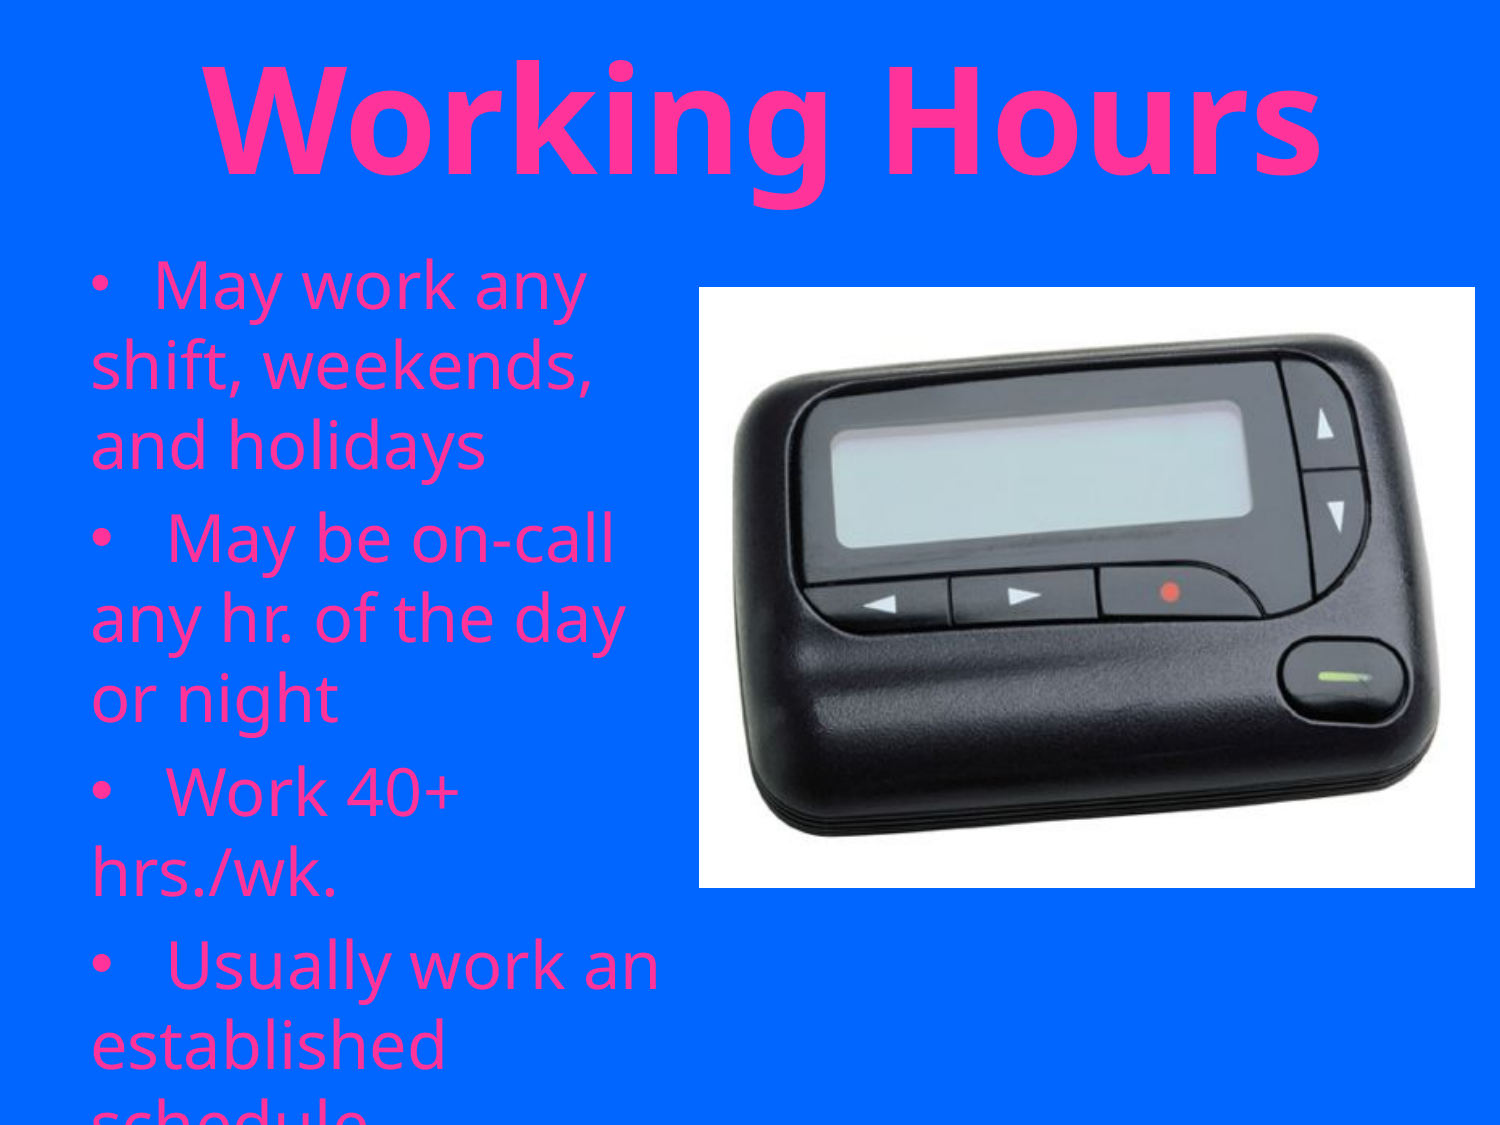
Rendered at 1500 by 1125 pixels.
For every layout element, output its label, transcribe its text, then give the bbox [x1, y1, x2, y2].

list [699, 287, 1476, 888]
list May work any shift, weekends, and holidays May be on-call any hr. of the day or night Work 40+ hrs./wk. Usually work an established schedule [75, 235, 700, 1050]
title Working Hours [37, 0, 1500, 213]
